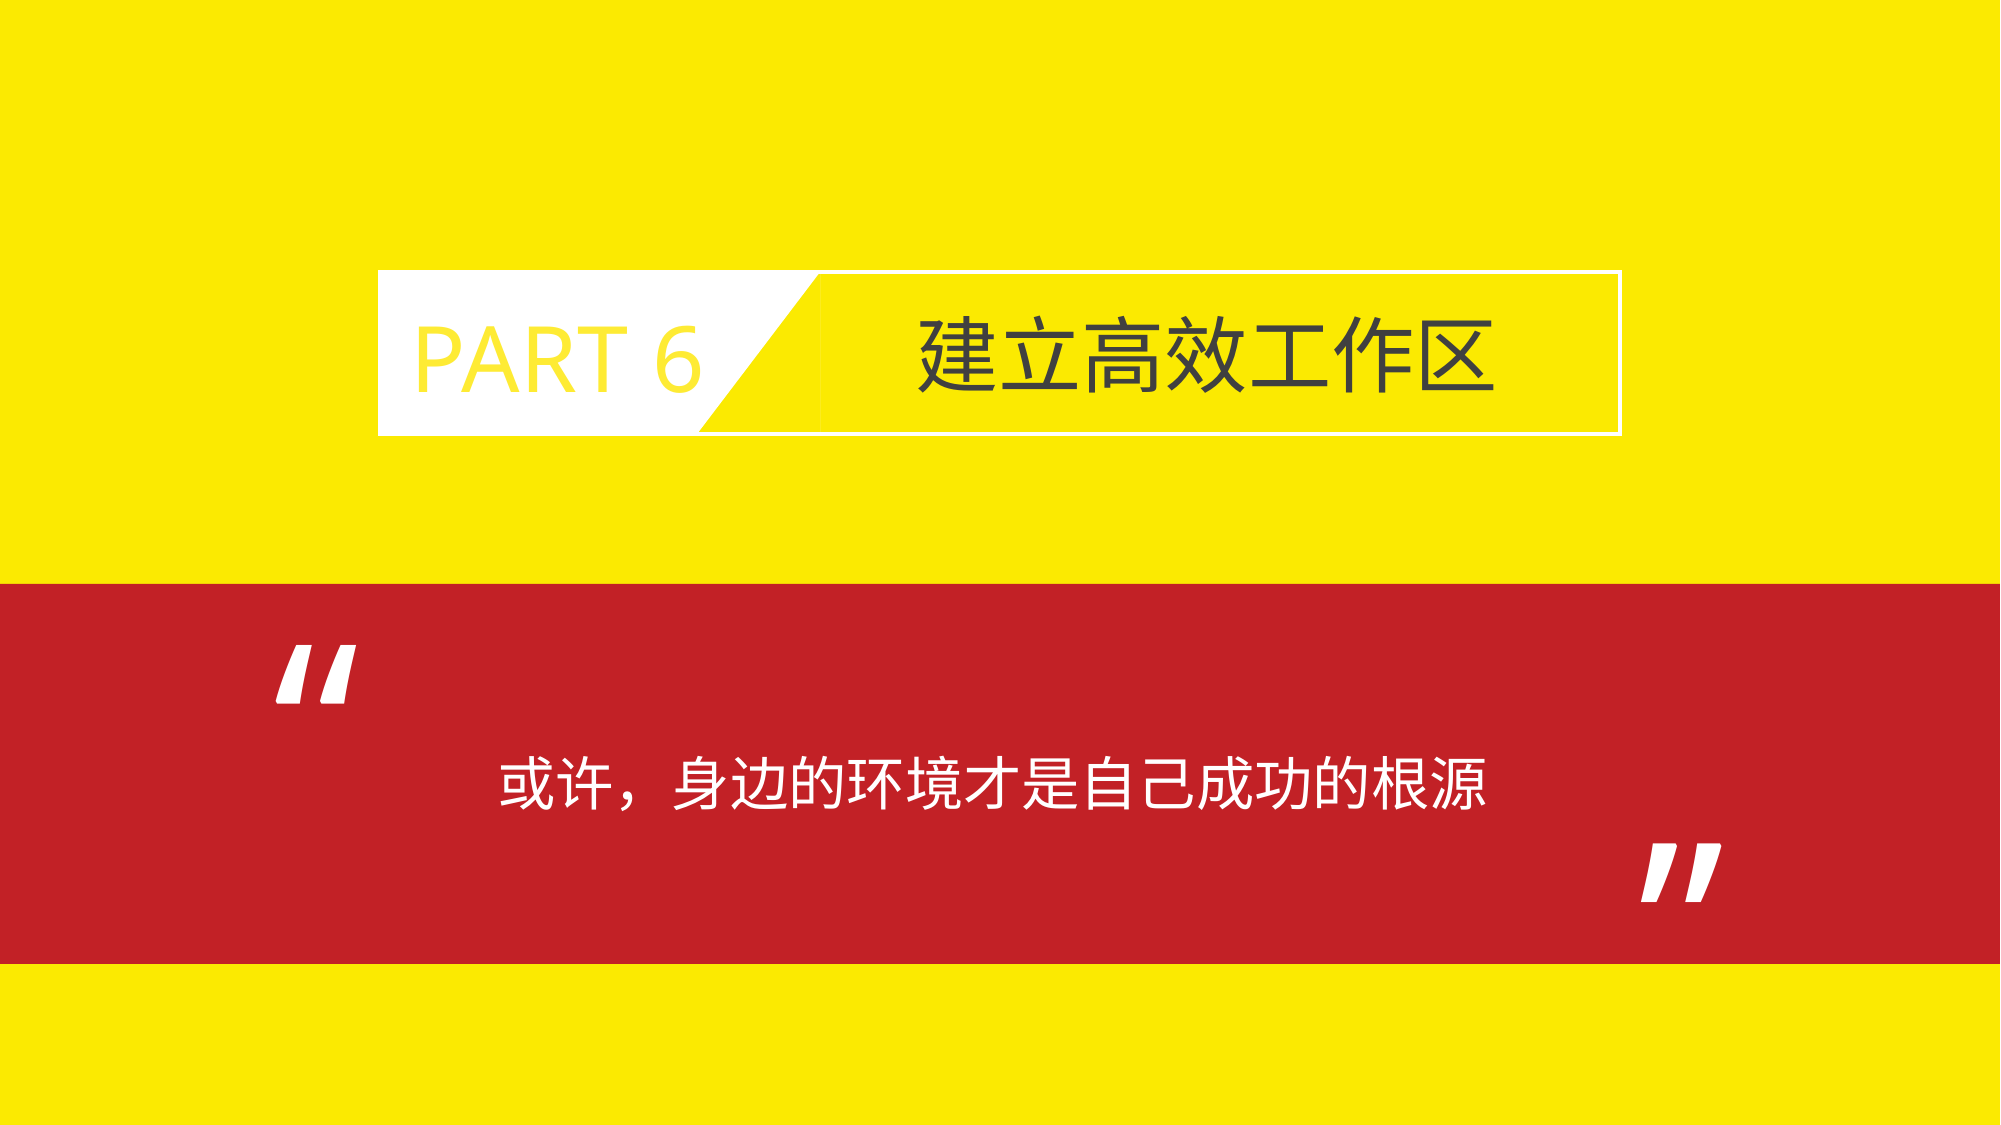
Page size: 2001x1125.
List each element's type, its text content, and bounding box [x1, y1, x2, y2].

text_box [0, 583, 2000, 965]
text_box 建立高效工作区 [900, 295, 1849, 411]
text_box 或许，身边的环境才是自己成功的根源 [482, 711, 1553, 825]
text_box [378, 270, 823, 436]
text_box “ [229, 569, 377, 872]
text_box “ [1621, 676, 1769, 979]
text_box PART 6 [396, 293, 804, 418]
text_box [822, 271, 1621, 435]
text_box [700, 277, 819, 433]
